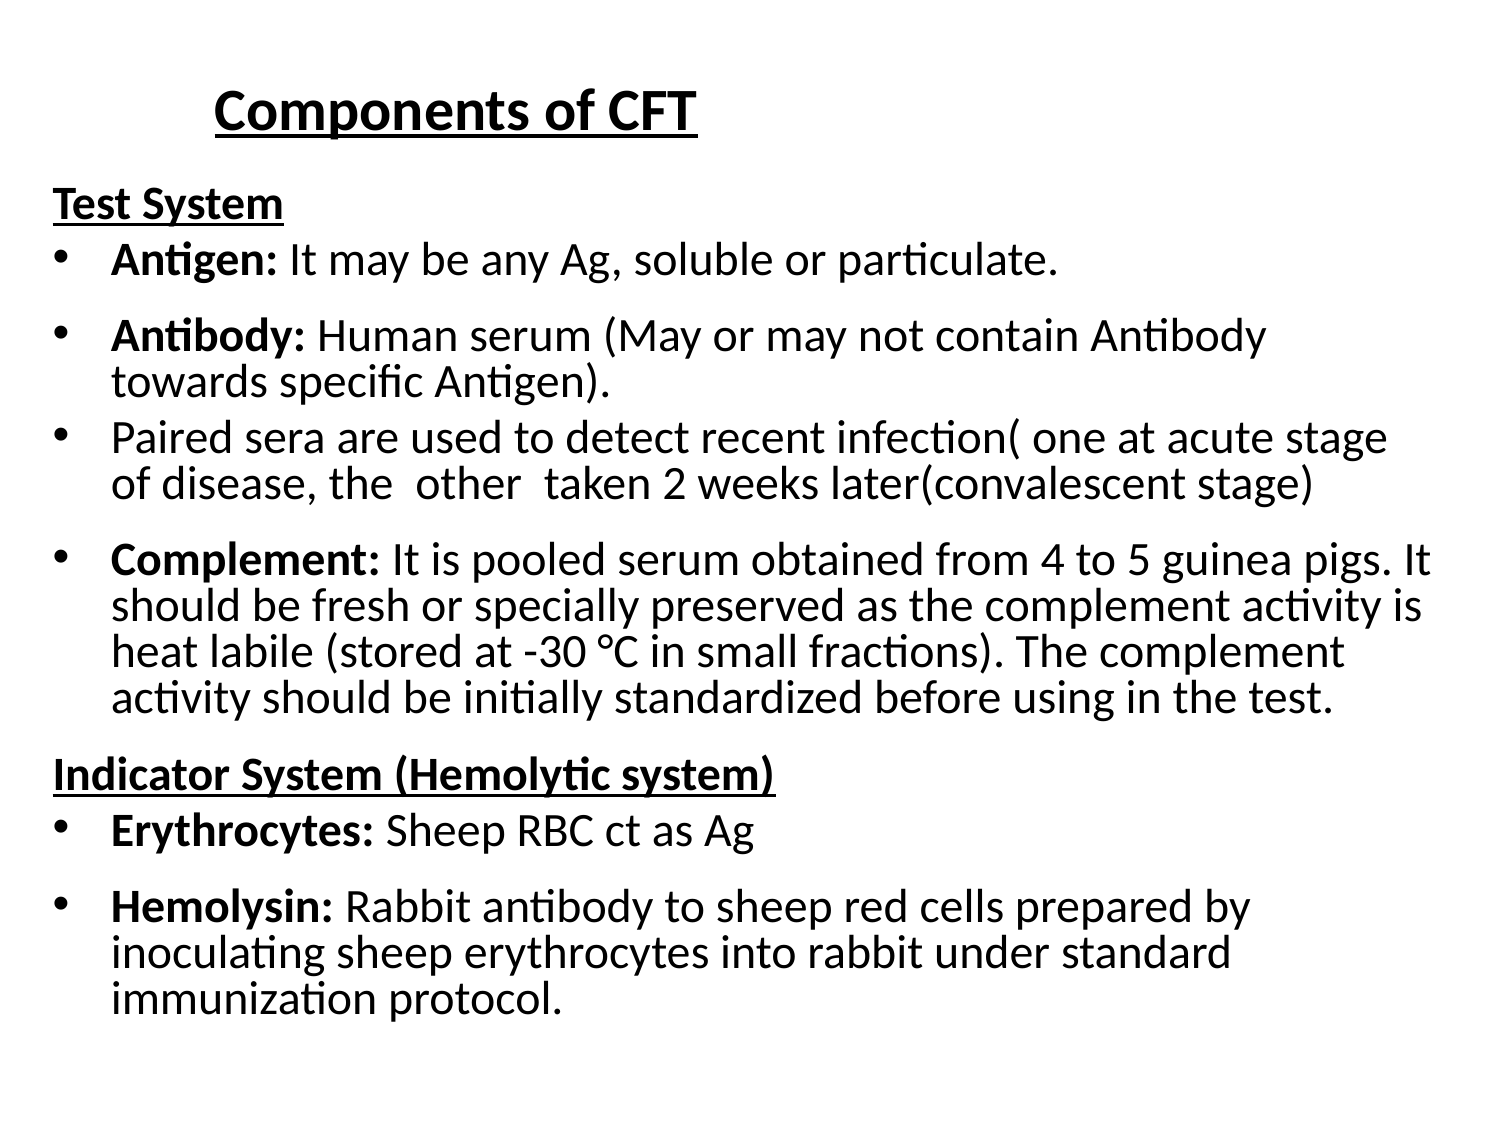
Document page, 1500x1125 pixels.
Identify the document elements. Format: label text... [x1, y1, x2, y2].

title Components of CFT [99, 62, 813, 150]
list Test System Antigen: It may be any Ag, soluble or particulate. Antibody: Human serum (May or may not contain Antibody towards specific Antigen). Paired sera are used to detect recent infection( one at acute stage of disease, the other taken 2 weeks later(convalescent stage) Complement: It is pooled serum obtained from 4 to 5 guinea pigs. It should be fresh or specially preserved as the complement activity is heat labile (stored at -30 °C in small fractions). The complement activity should be initially standardized before using in the test. Indicator System (Hemolytic system) Erythrocytes: Sheep RBC ct as Ag Hemolysin: Rabbit antibody to sheep red cells prepared by inoculating sheep erythrocytes into rabbit under standard immunization protocol. [37, 174, 1450, 1063]
